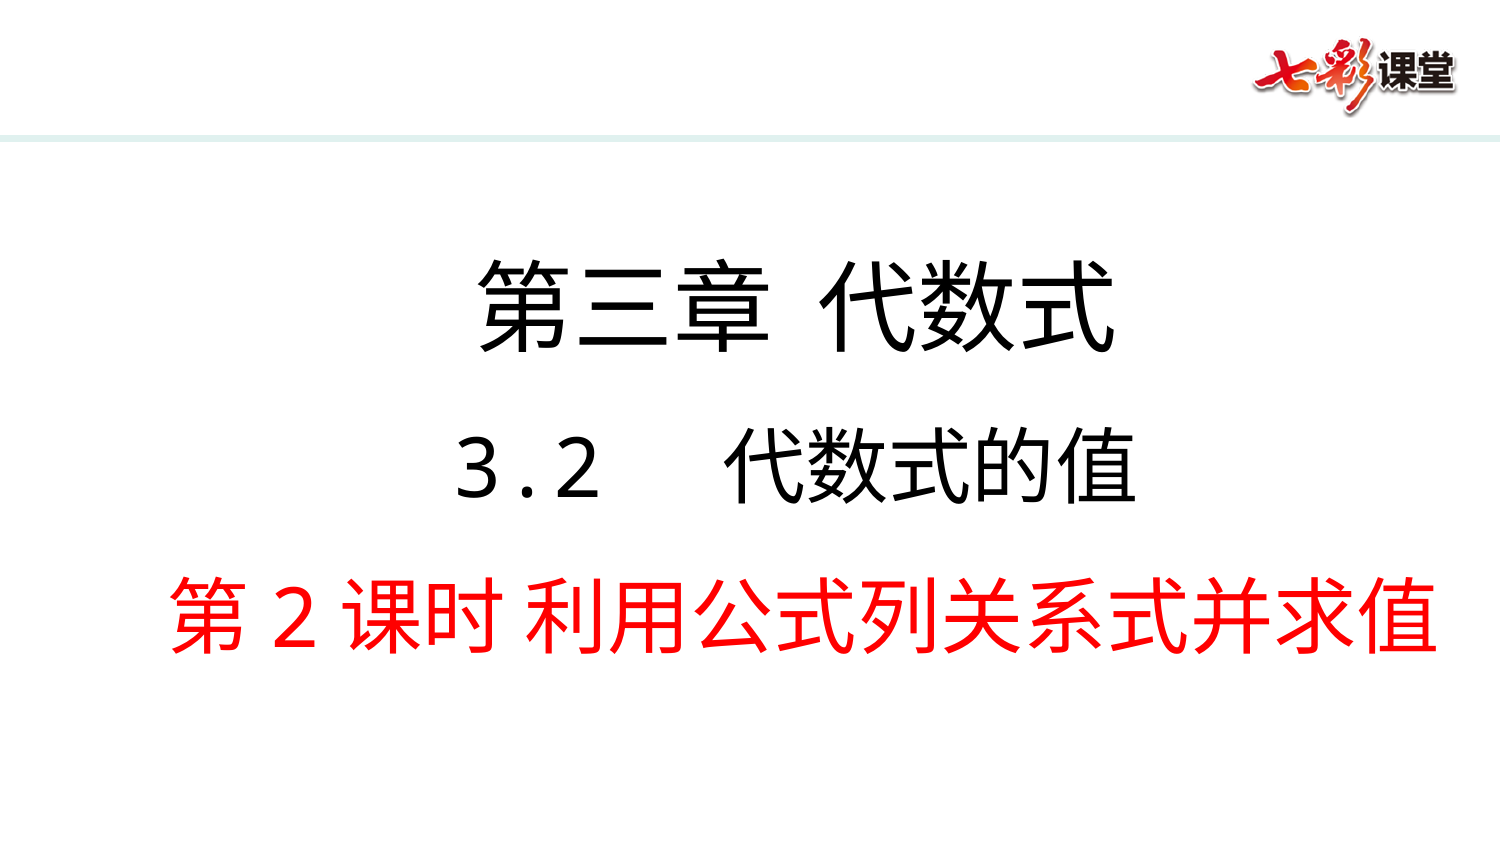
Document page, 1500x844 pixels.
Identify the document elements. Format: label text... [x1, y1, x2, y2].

picture [1249, 32, 1461, 118]
text_box 第三章 代数式 3.2 代数式的值 第2课时 利用公式列关系式并求值 [151, 177, 1471, 672]
